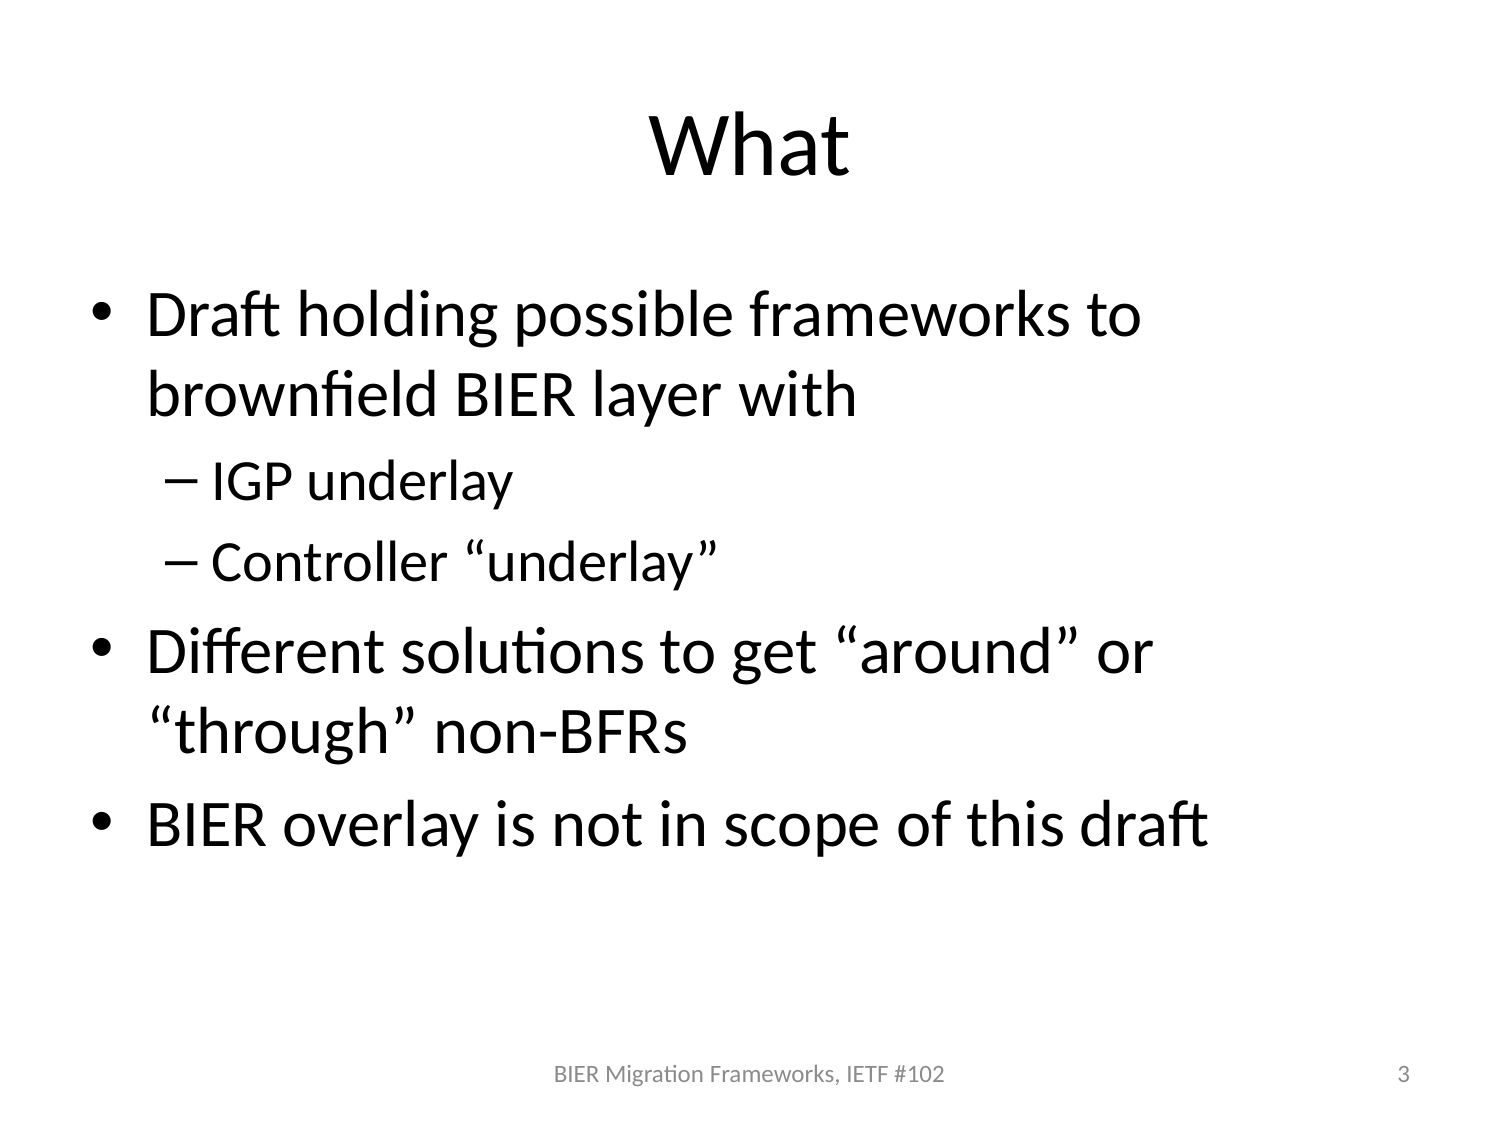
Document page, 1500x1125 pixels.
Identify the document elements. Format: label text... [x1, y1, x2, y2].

list Draft holding possible frameworks to brownfield BIER layer with IGP underlay Controller “underlay” Different solutions to get “around” or “through” non-BFRs BIER overlay is not in scope of this draft [75, 262, 1425, 1005]
title What [75, 45, 1425, 233]
footer BIER Migration Frameworks, IETF #102 [512, 1042, 988, 1103]
slide_number 3 [1074, 1042, 1425, 1103]
